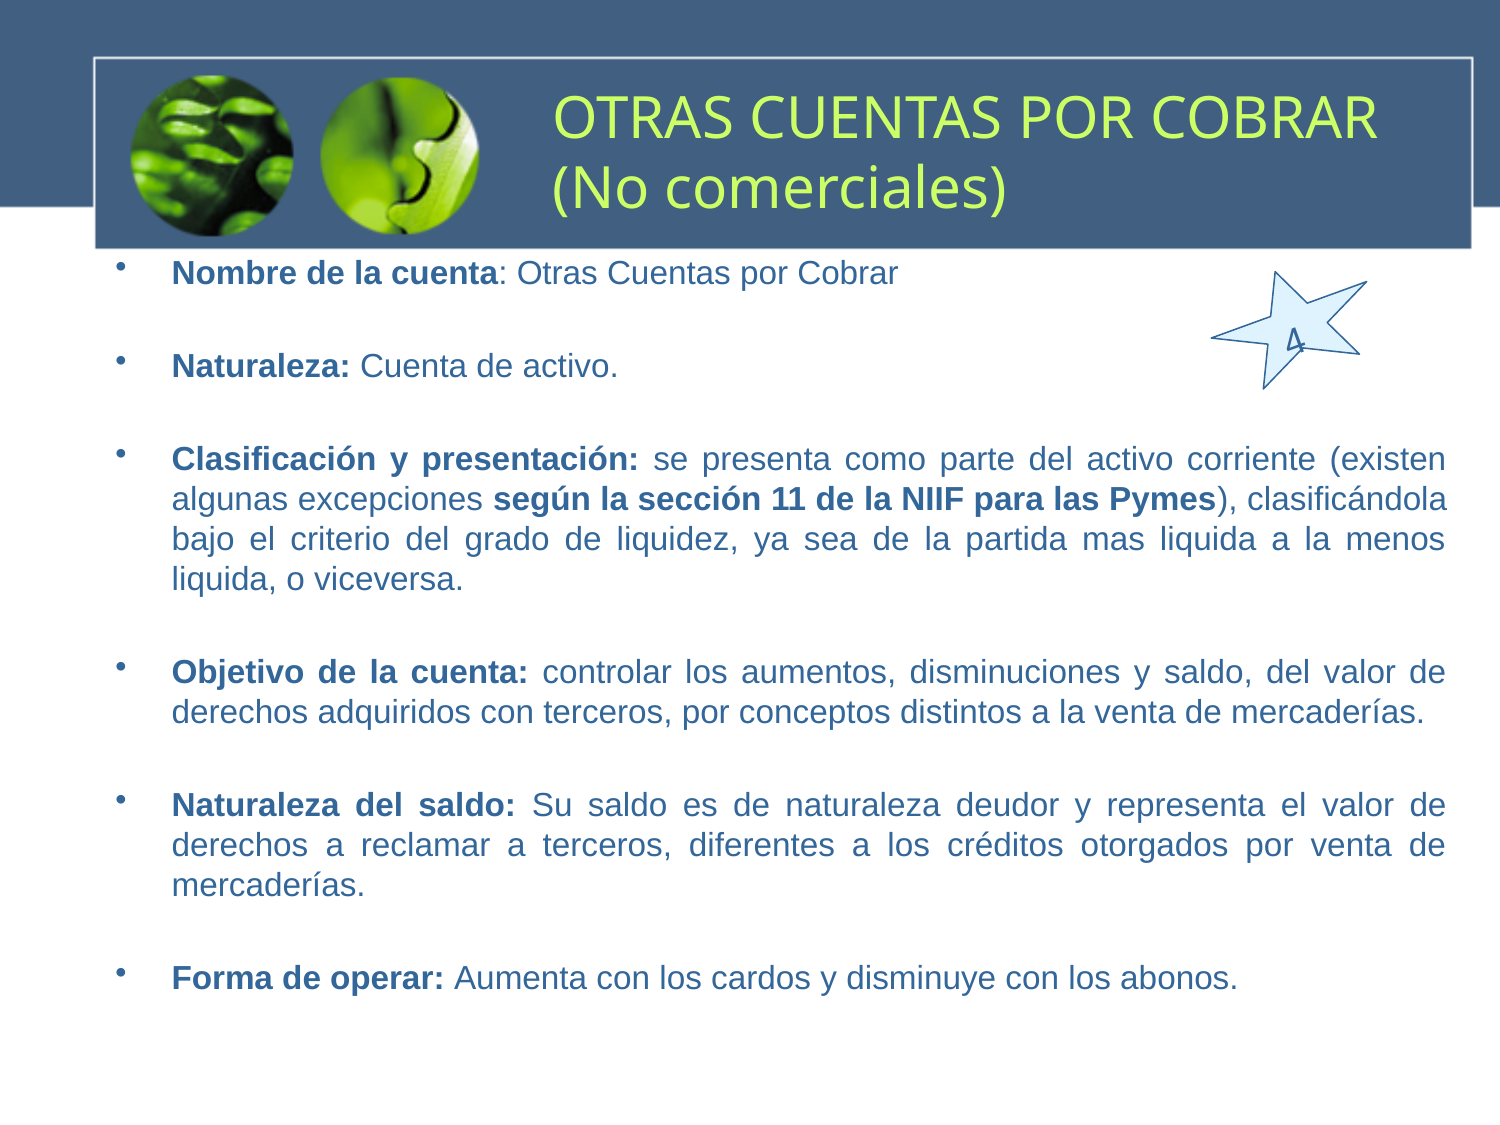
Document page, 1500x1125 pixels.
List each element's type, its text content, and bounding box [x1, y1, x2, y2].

title OTRAS CUENTAS POR COBRAR (No comerciales) [537, 62, 1450, 238]
list Nombre de la cuenta: Otras Cuentas por Cobrar Naturaleza: Cuenta de activo. Clasificación y presentación: se presenta como parte del activo corriente (existen algunas excepciones según la sección 11 de la NIIF para las Pymes), clasificándola bajo el criterio del grado de liquidez, ya sea de la partida mas liquida a la menos liquida, o viceversa. Objetivo de la cuenta: controlar los aumentos, disminuciones y saldo, del valor de derechos adquiridos con terceros, por conceptos distintos a la venta de mercaderías. Naturaleza del saldo: Su saldo es de naturaleza deudor y representa el valor de derechos a reclamar a terceros, diferentes a los créditos otorgados por venta de mercaderías. Forma de operar: Aumenta con los cardos y disminuye con los abonos. [100, 243, 1463, 1035]
picture [0, 0, 1500, 1125]
text_box 4 [1211, 271, 1367, 389]
